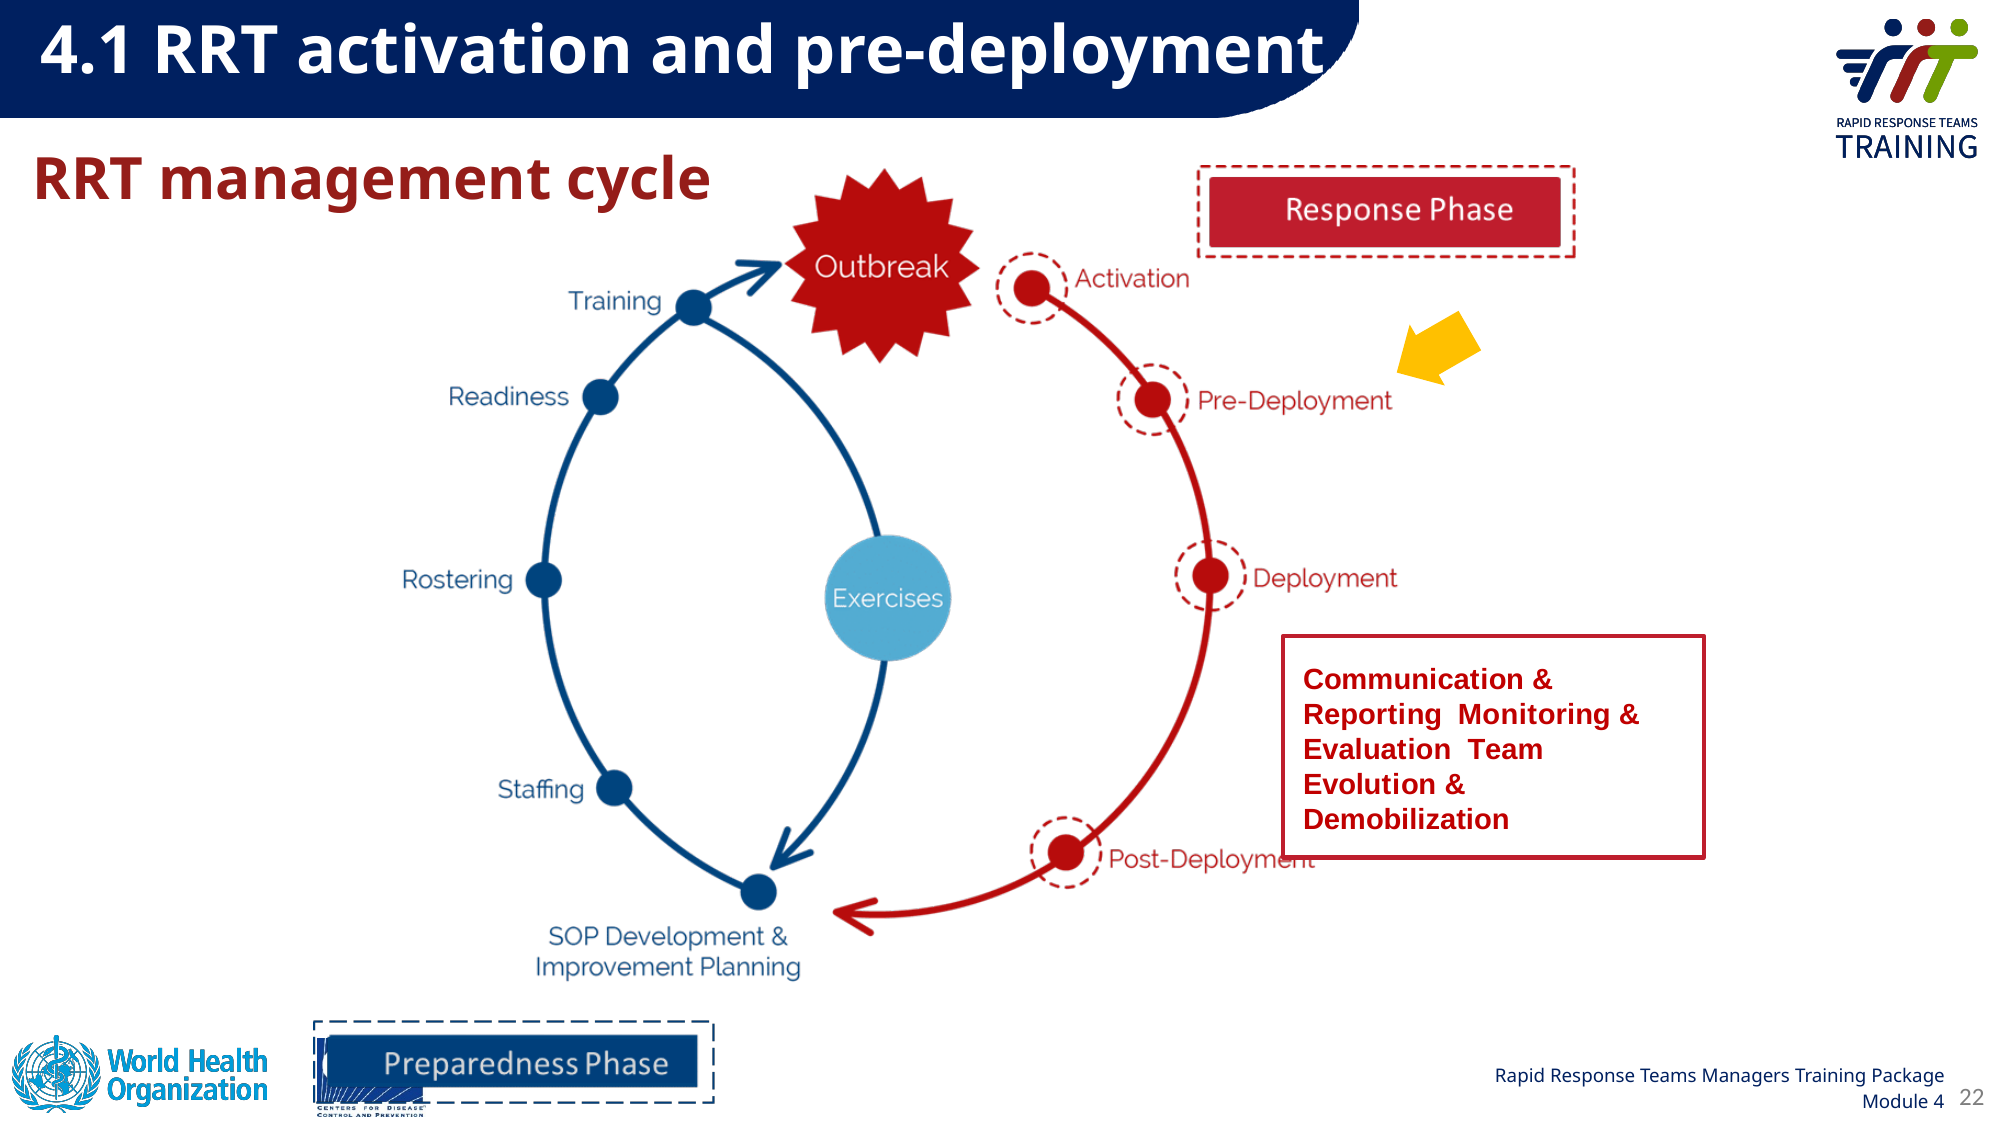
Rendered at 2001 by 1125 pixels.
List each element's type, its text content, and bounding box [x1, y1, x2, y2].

picture [0, 0, 1359, 118]
picture [71, 1053, 90, 1091]
picture [1835, 19, 1978, 167]
text_box 4.1 RRT activation and pre-deployment [25, 0, 1374, 95]
picture [24, 1054, 36, 1087]
slide_number 22 [1897, 1072, 2000, 1125]
picture [40, 1062, 47, 1070]
text_box Communication & Reporting Monitoring & Evaluation Team Evolution & Demobilization h [1576, 635, 1704, 858]
picture [59, 1035, 267, 1113]
picture [12, 1083, 48, 1113]
picture [50, 1108, 62, 1113]
picture [30, 1083, 37, 1091]
picture [36, 1088, 78, 1105]
picture [34, 1054, 43, 1078]
picture [313, 165, 1576, 1117]
picture [22, 1062, 26, 1077]
title RRT management cycle [24, 127, 747, 235]
picture [46, 1056, 54, 1062]
picture [12, 1035, 54, 1068]
